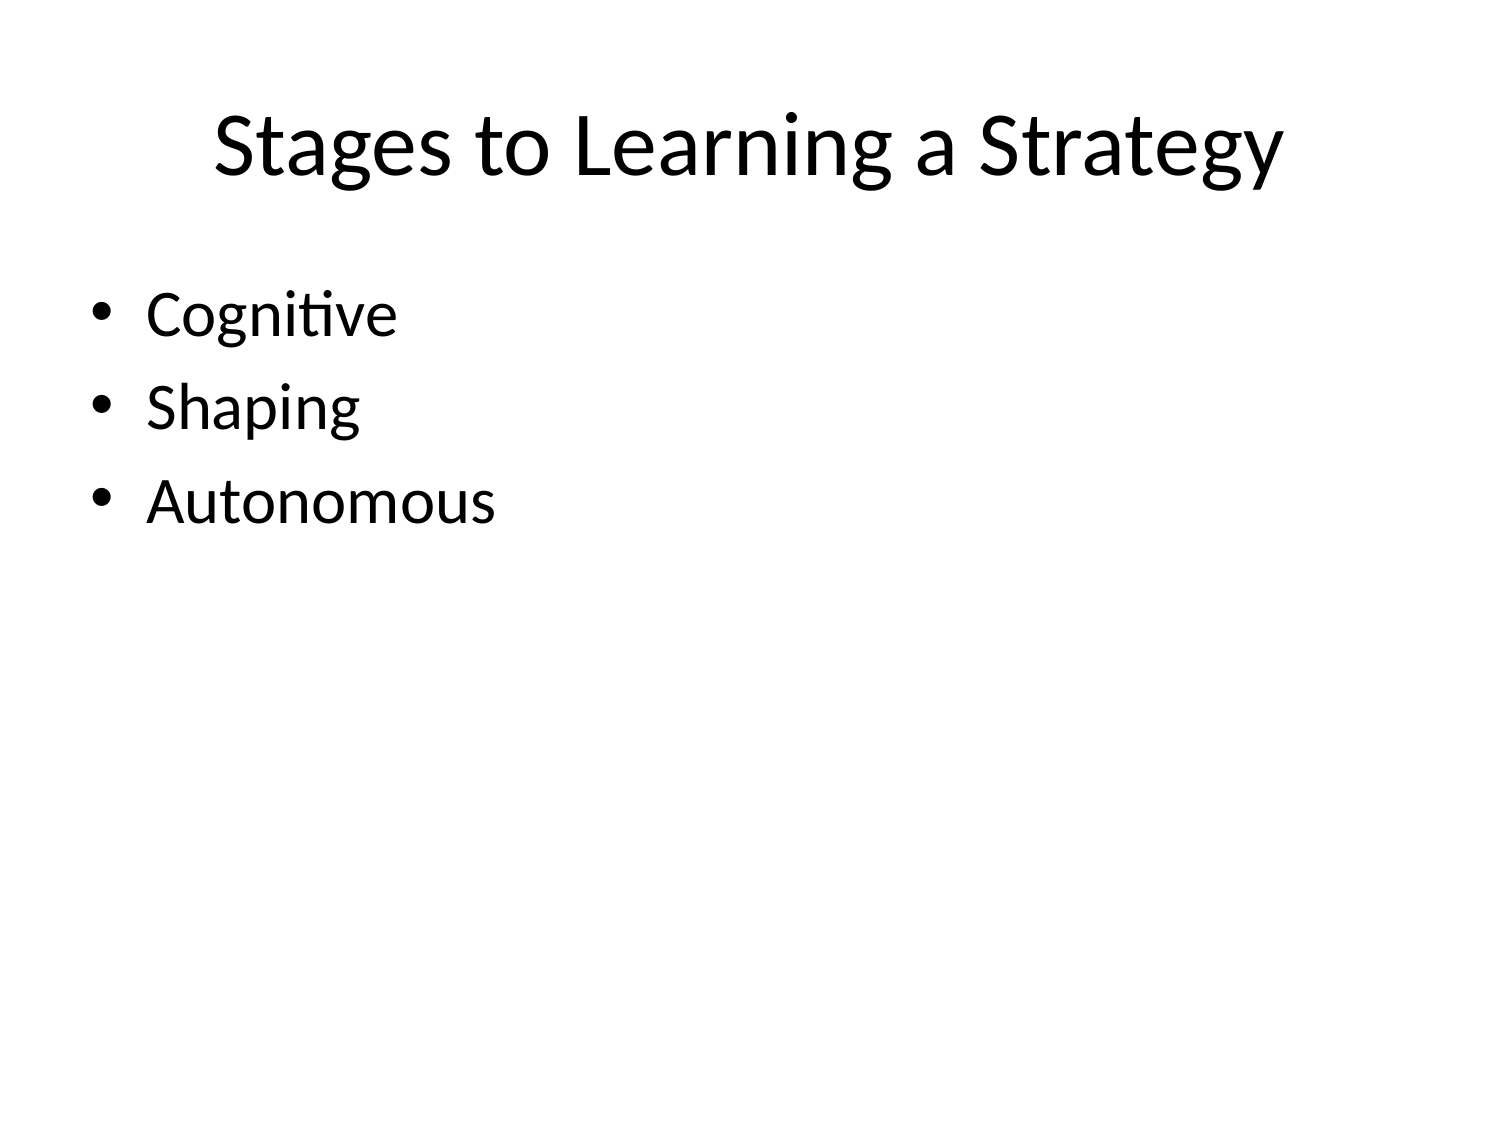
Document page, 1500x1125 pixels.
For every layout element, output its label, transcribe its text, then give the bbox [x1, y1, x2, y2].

list Cognitive Shaping Autonomous [75, 262, 1425, 1005]
title Stages to Learning a Strategy [75, 45, 1425, 233]
